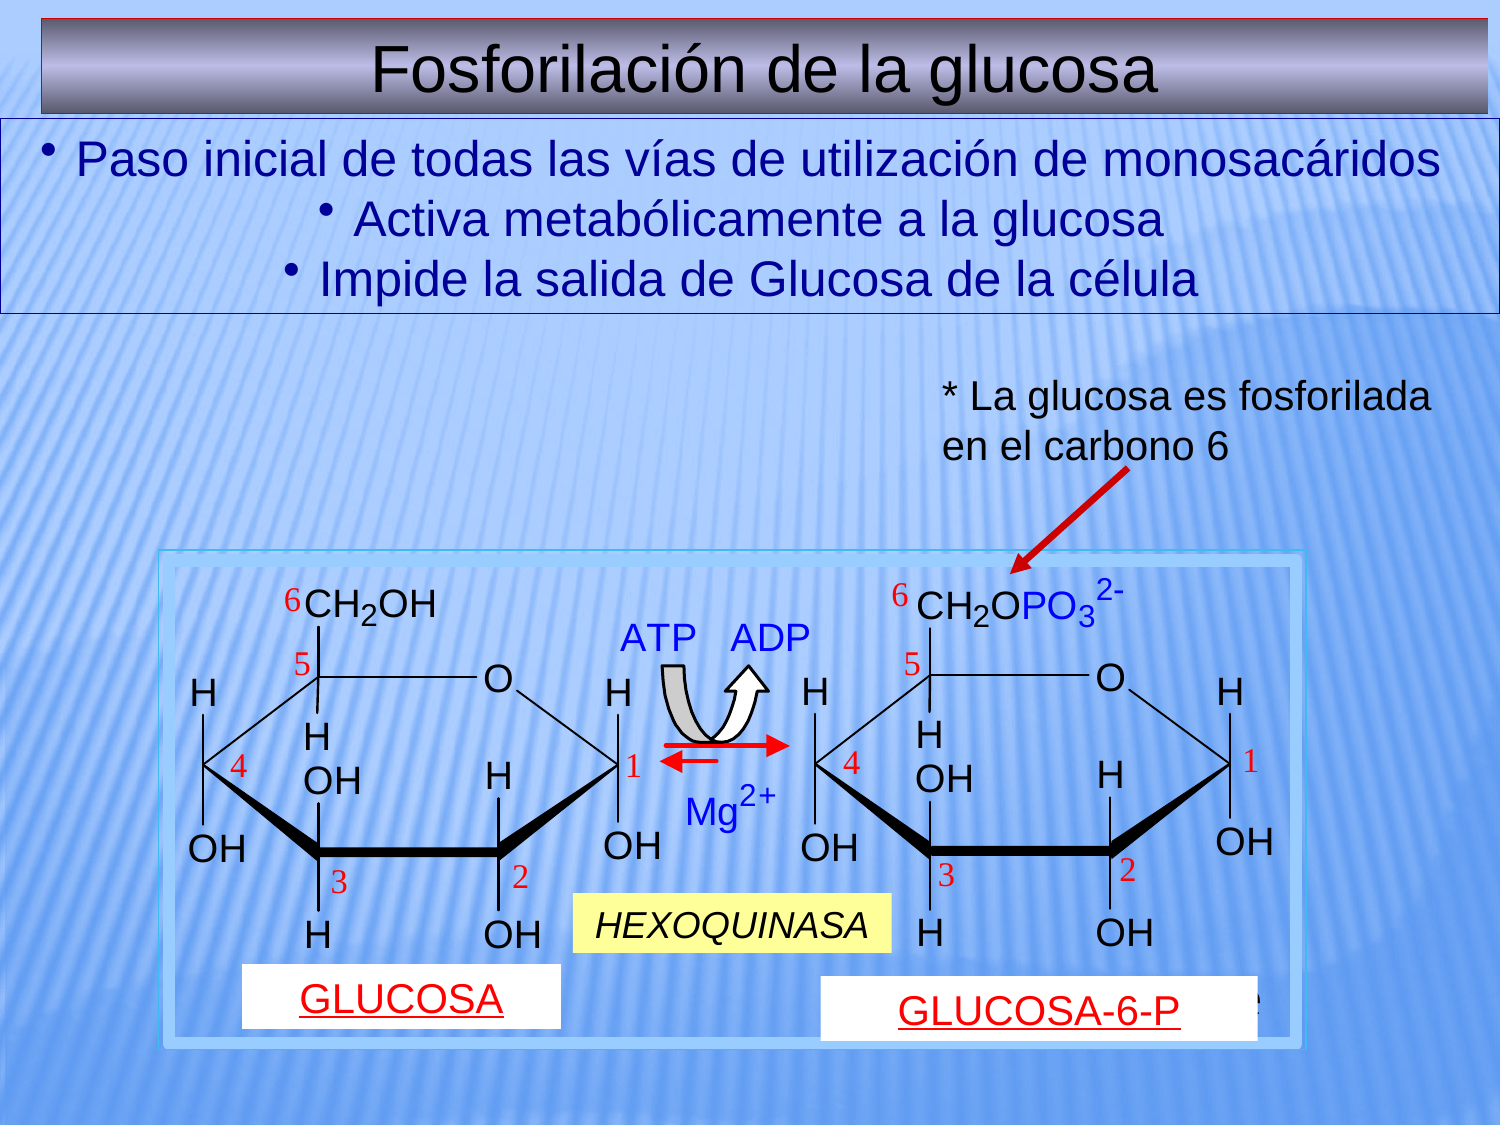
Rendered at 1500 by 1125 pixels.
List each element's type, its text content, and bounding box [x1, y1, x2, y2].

text_box * La glucosa es fosforilada en el carbono 6 [927, 361, 1471, 477]
text_box Paso inicial de todas las vías de utilización de monosacáridos Activa metabólicamente a la glucosa Impide la salida de Glucosa de la célula [0, 118, 1500, 314]
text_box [159, 550, 1306, 1050]
text_box Fosforilación de la glucosa [41, 18, 1488, 114]
